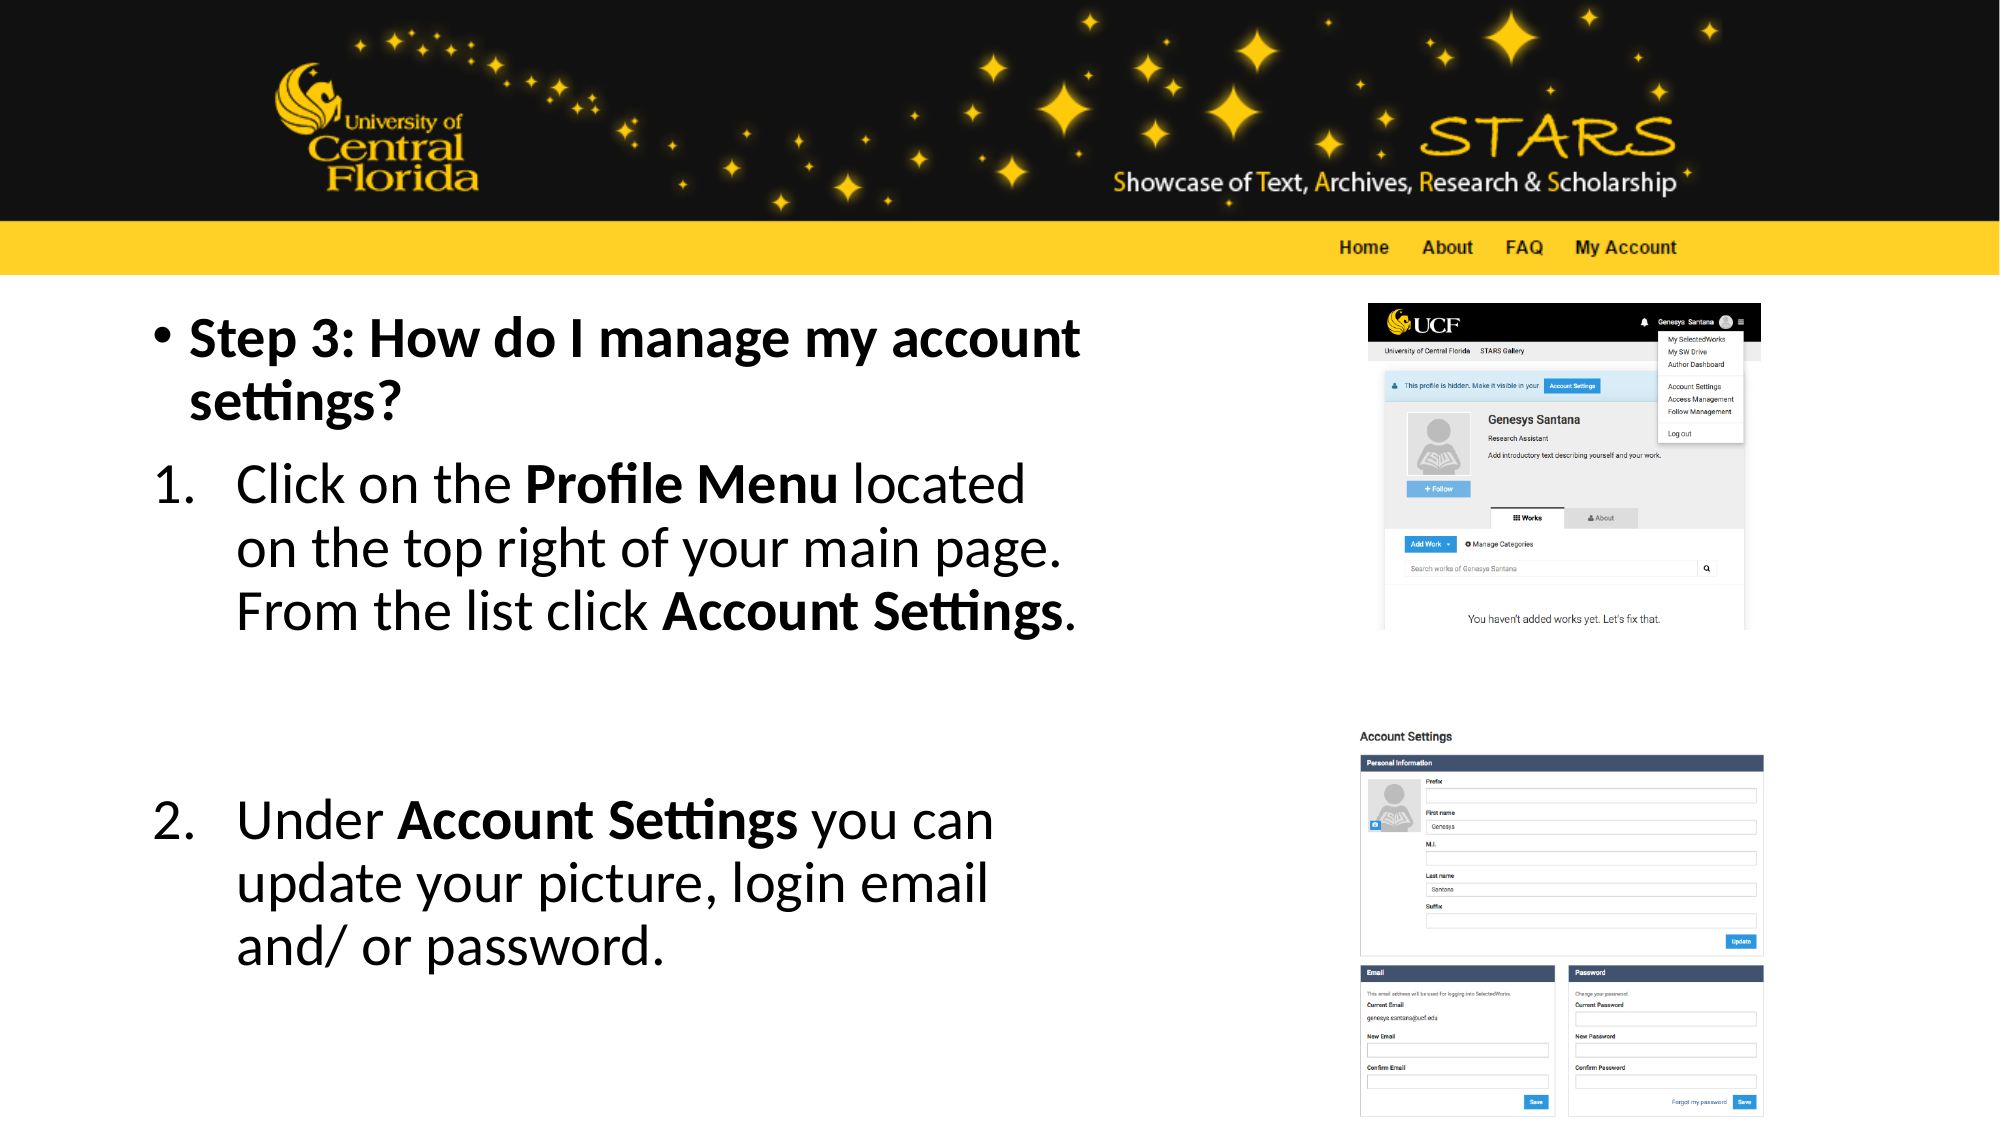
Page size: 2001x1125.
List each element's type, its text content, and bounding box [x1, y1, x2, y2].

list Step 3: How do I manage my account settings? Click on the Profile Menu located on the top right of your main page. From the list click Account Settings. Under Account Settings you can update your picture, login email and/ or password. [137, 299, 1116, 1014]
picture [1368, 303, 1761, 630]
picture [1353, 721, 1770, 1125]
picture [0, 0, 2000, 275]
